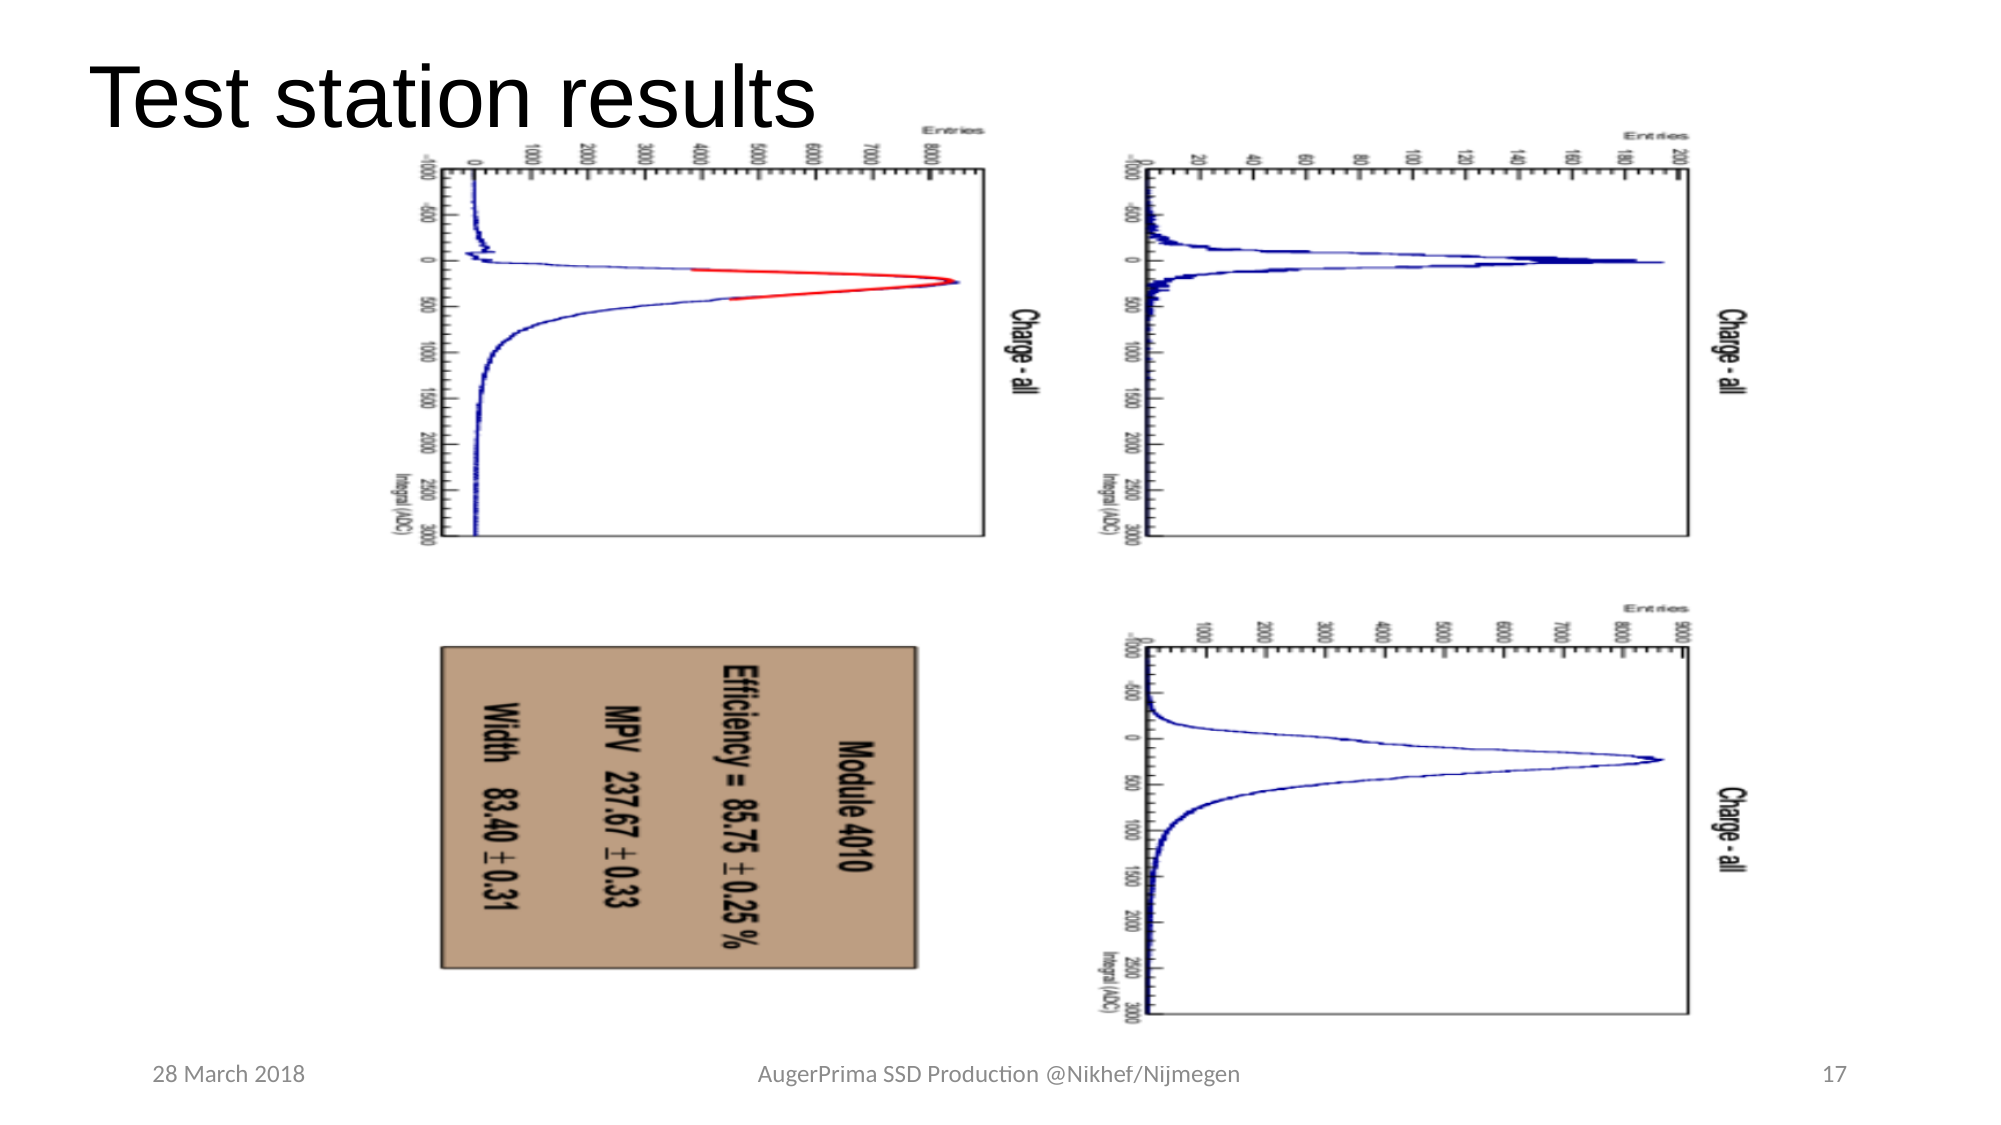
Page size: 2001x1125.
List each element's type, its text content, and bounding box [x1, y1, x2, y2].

slide_number 17 [1544, 1042, 1863, 1103]
title Test station results [1544, 43, 1949, 154]
title Test station results [73, 43, 591, 154]
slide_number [137, 1042, 588, 1103]
picture [591, 0, 1544, 1125]
